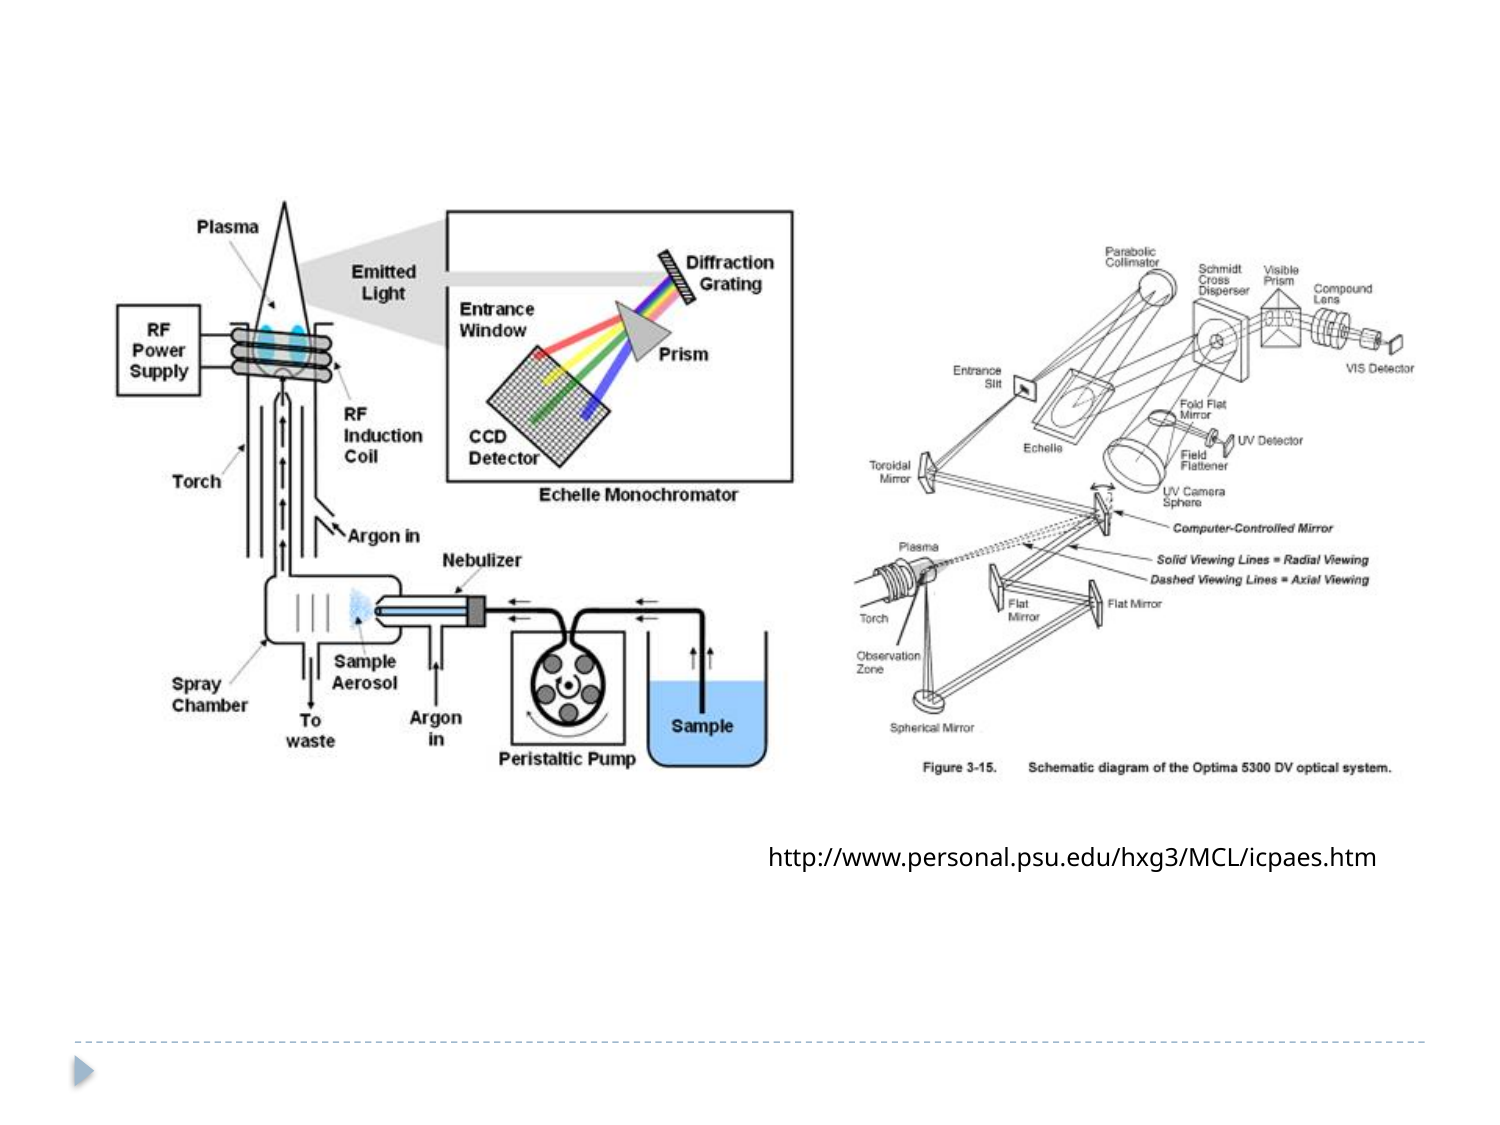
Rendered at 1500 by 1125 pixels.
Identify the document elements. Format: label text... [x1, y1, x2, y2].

picture [814, 207, 1441, 792]
text_box http://www.personal.psu.edu/hxg3/MCL/icpaes.htm [753, 834, 1500, 879]
picture [111, 196, 800, 774]
